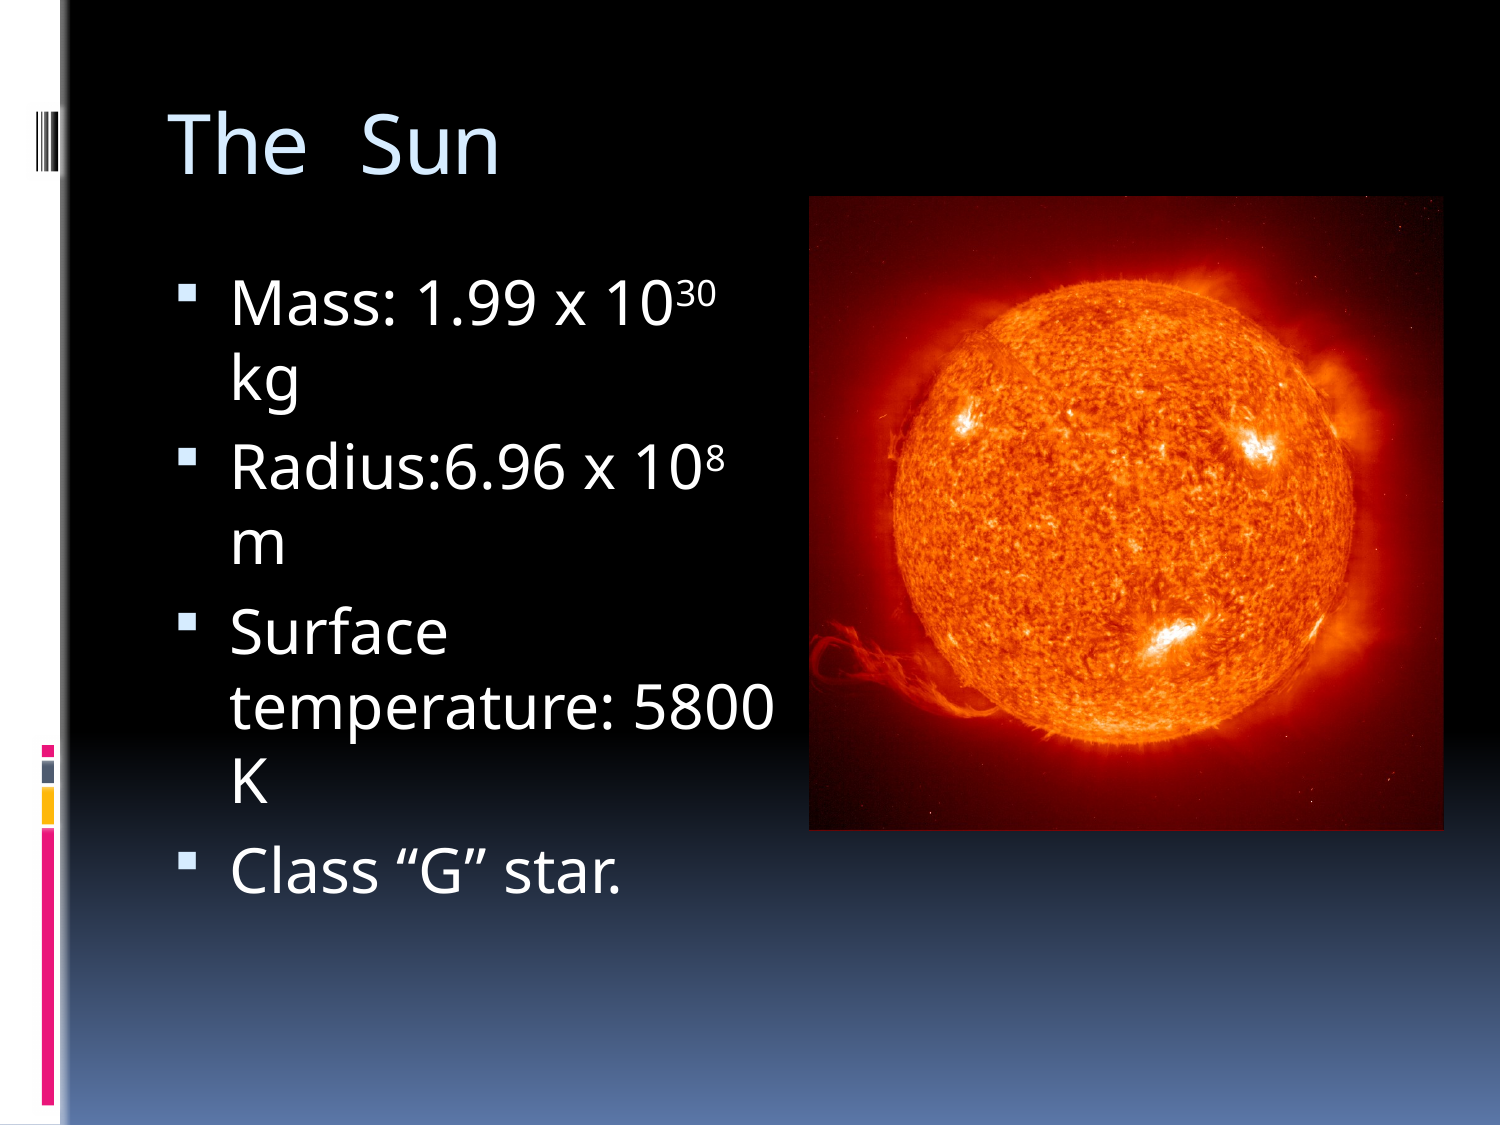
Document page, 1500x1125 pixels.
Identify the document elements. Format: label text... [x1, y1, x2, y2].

list Mass: 1.99 x 1030 kg Radius:6.96 x 108 m Surface temperature: 5800 K Class “G” star. [147, 255, 807, 1006]
title The Sun [150, 83, 1425, 234]
picture [808, 195, 1445, 832]
